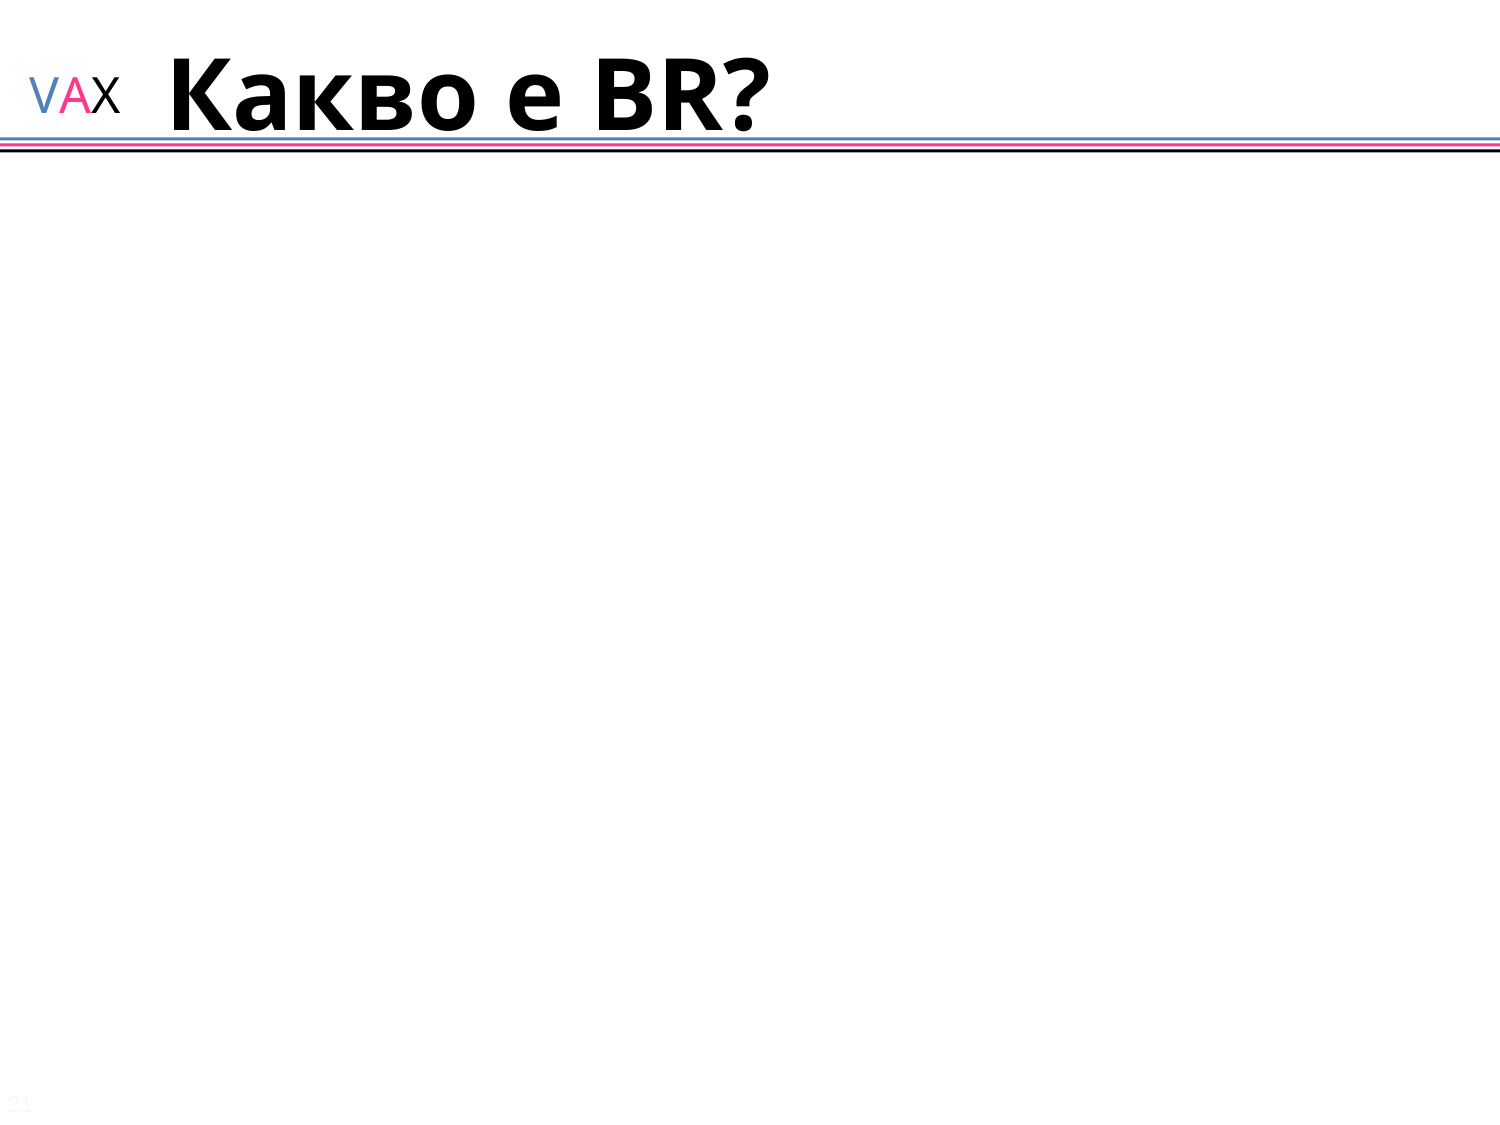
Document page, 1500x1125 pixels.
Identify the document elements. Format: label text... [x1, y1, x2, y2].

title Какво е BR? [0, 37, 1500, 144]
